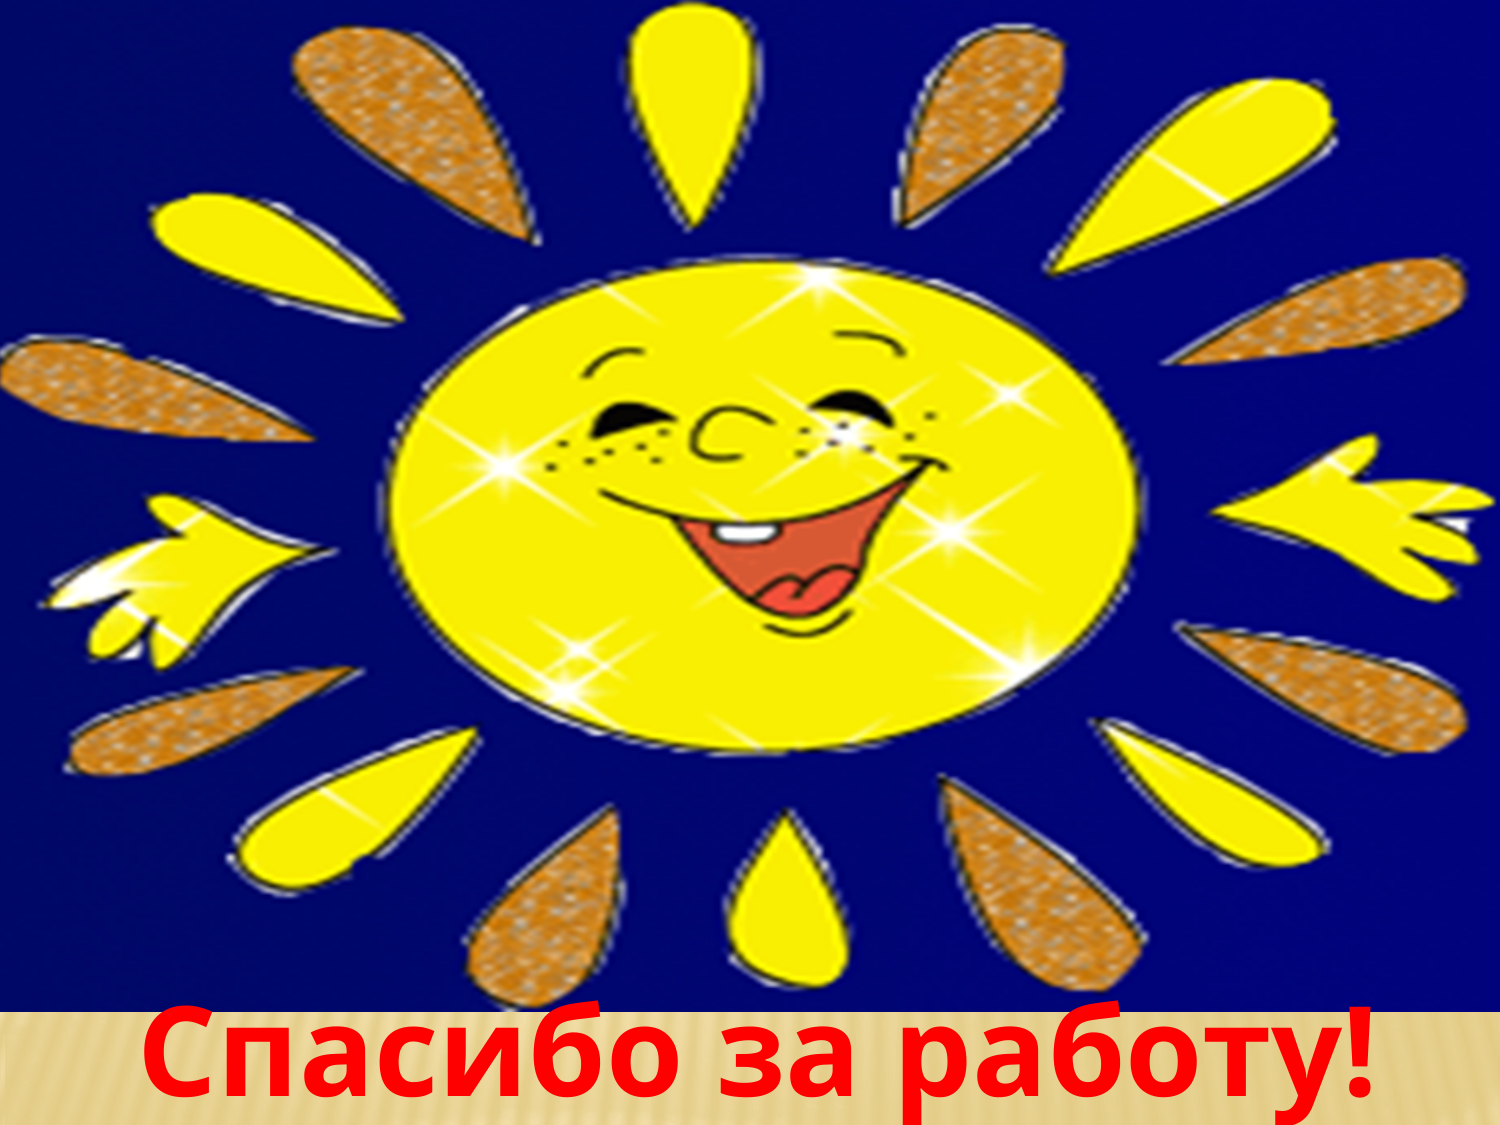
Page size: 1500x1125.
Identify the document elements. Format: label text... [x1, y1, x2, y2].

text_box Спасибо за работу! [123, 1030, 1395, 1125]
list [0, 0, 1500, 1012]
